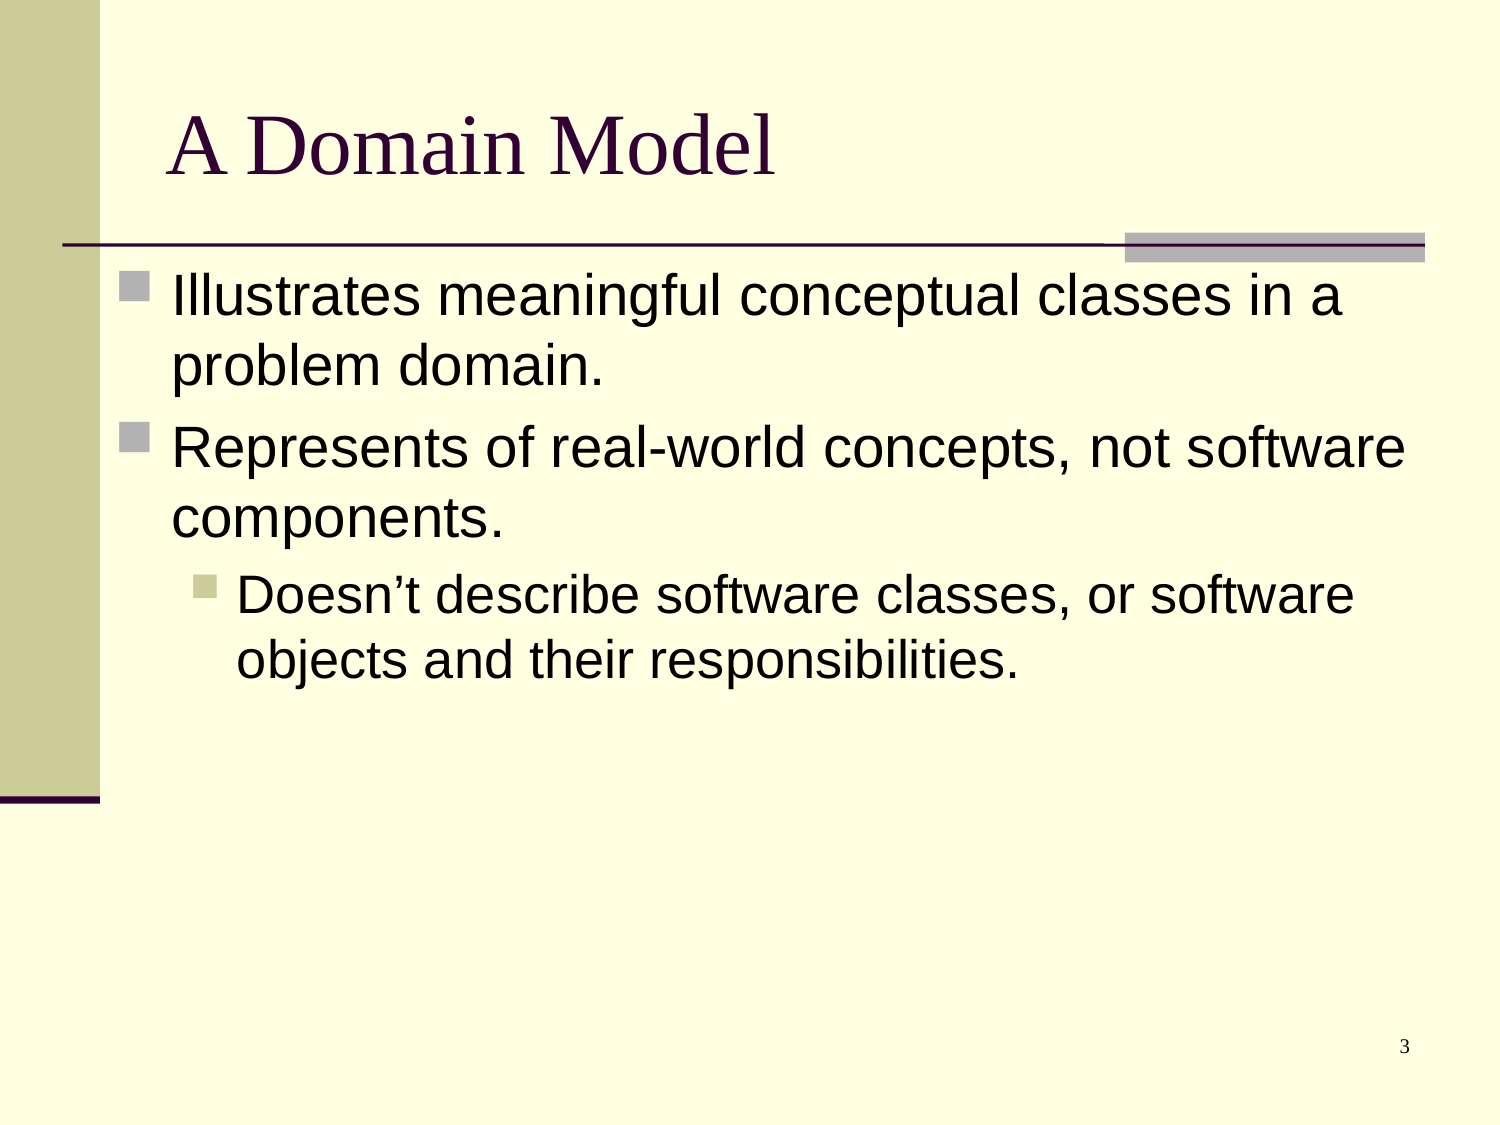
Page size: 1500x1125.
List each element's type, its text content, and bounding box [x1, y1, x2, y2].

title A Domain Model [149, 45, 1426, 234]
list Illustrates meaningful conceptual classes in a problem domain. Represents of real-world concepts, not software components. Doesn’t describe software classes, or software objects and their responsibilities. [99, 249, 1447, 913]
slide_number 3 [1112, 1024, 1426, 1101]
